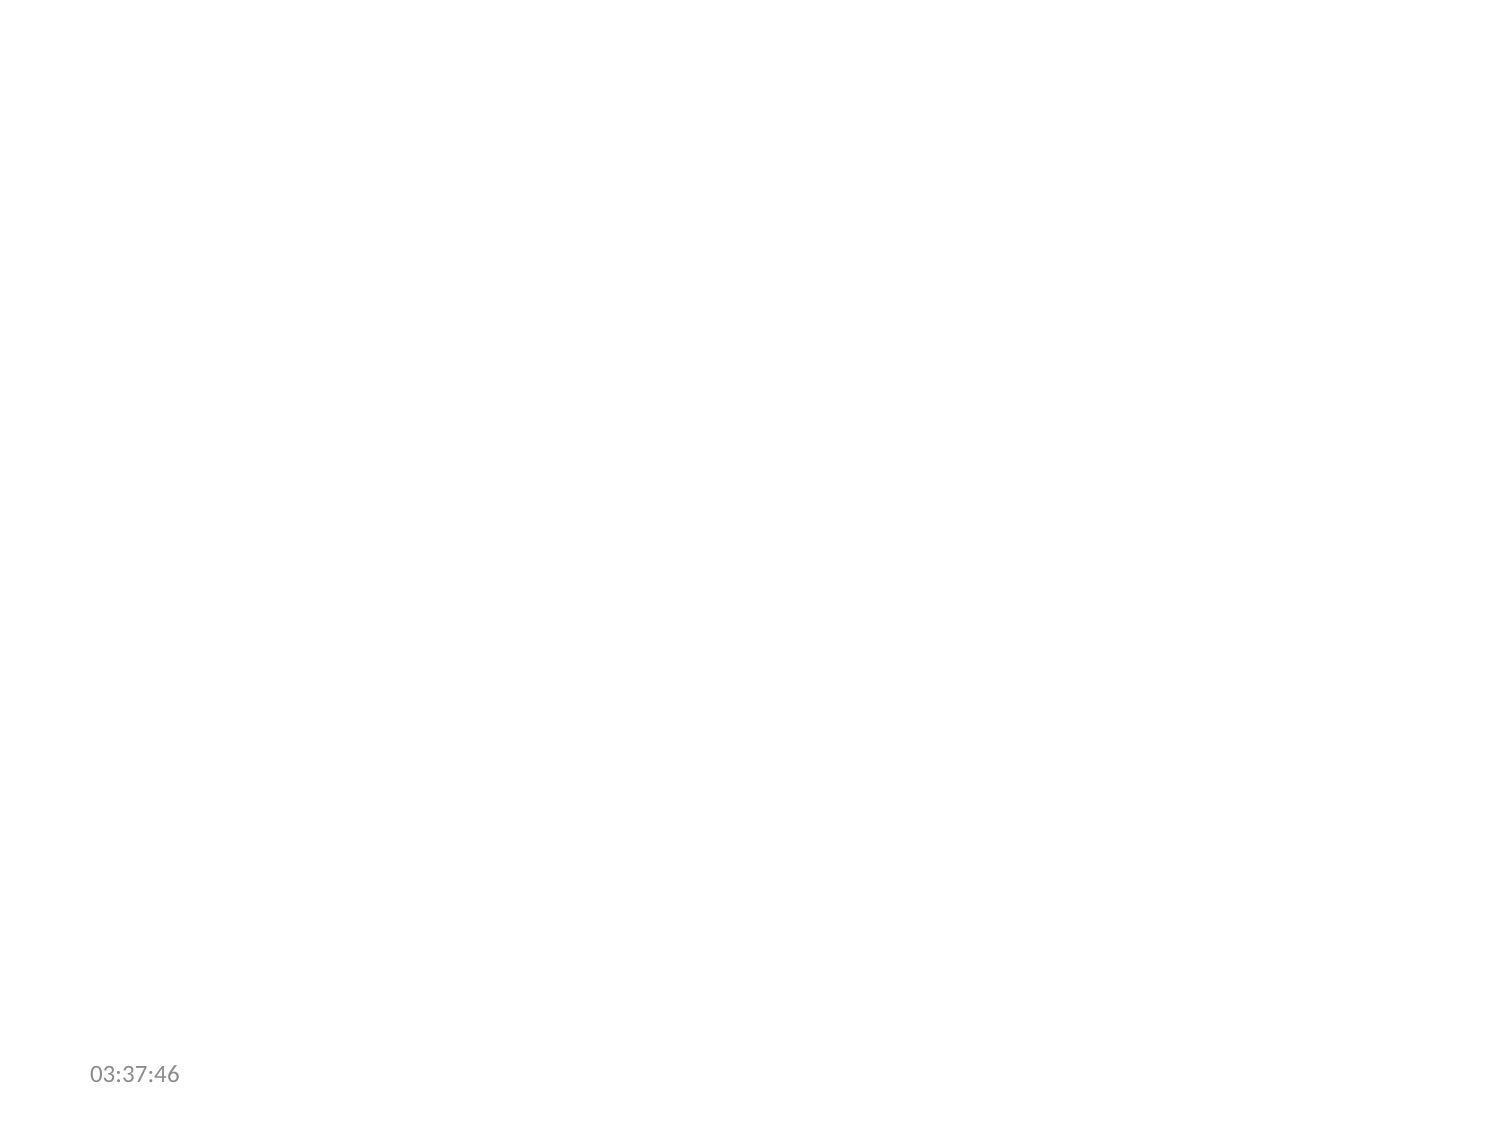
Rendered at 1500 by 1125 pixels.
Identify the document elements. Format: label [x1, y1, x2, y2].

slide_number [75, 1042, 425, 1103]
